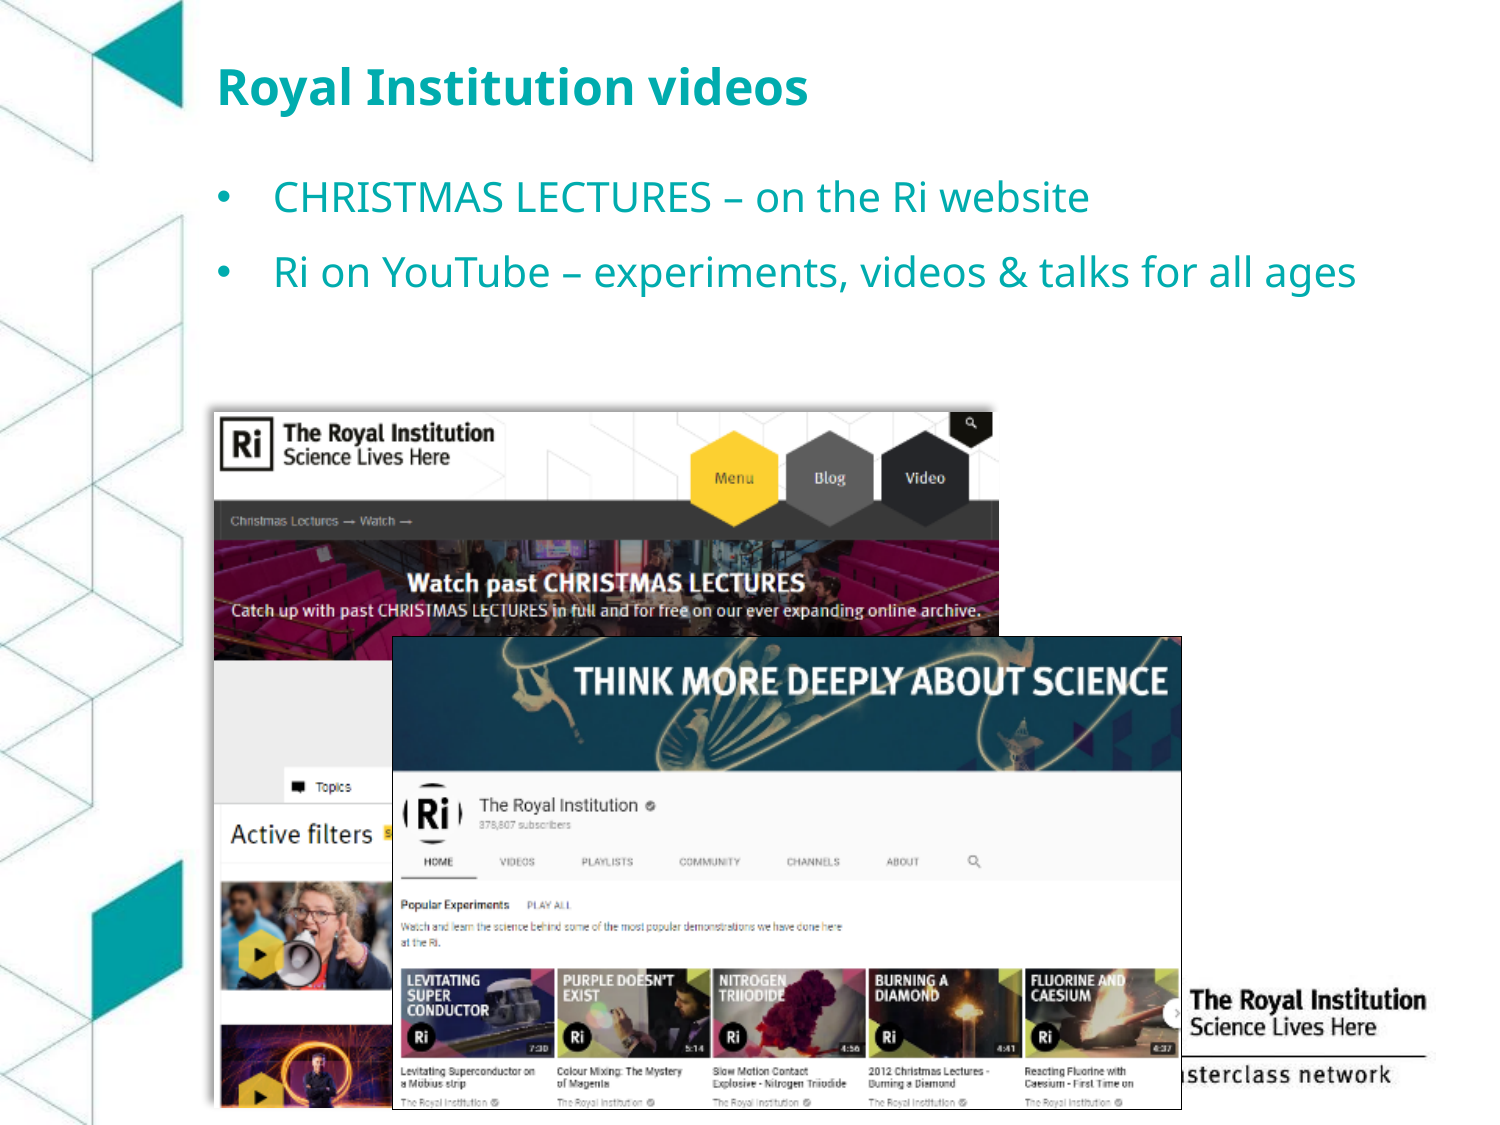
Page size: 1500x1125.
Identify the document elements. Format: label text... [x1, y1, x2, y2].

text_box Royal Institution videos [219, 47, 1149, 123]
picture [0, 0, 1436, 1125]
text_box CHRISTMAS LECTURES – on the Ri website Ri on YouTube – experiments, videos & talks for all ages [219, 138, 1488, 304]
